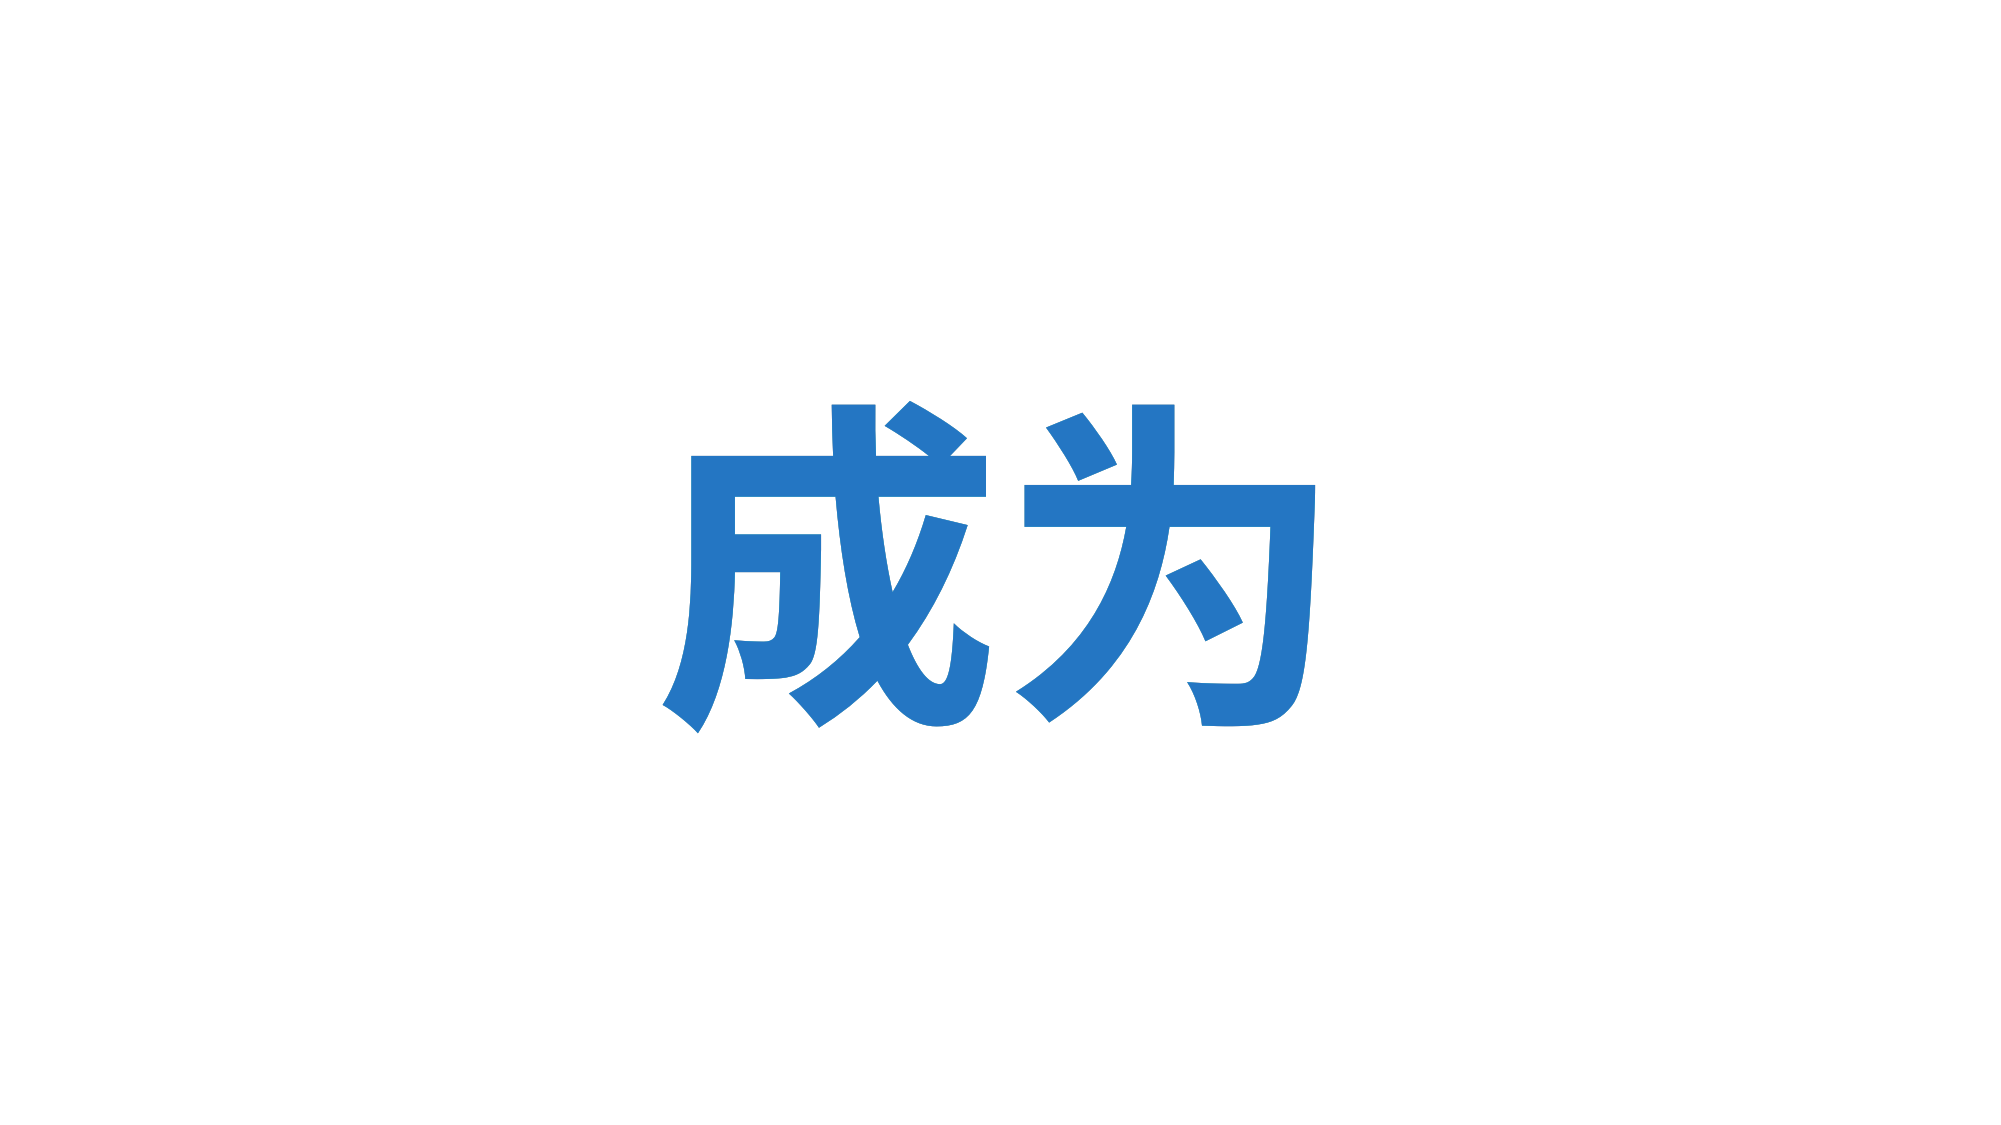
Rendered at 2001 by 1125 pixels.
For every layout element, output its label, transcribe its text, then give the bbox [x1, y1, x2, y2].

text_box 成为 [541, 345, 1459, 776]
